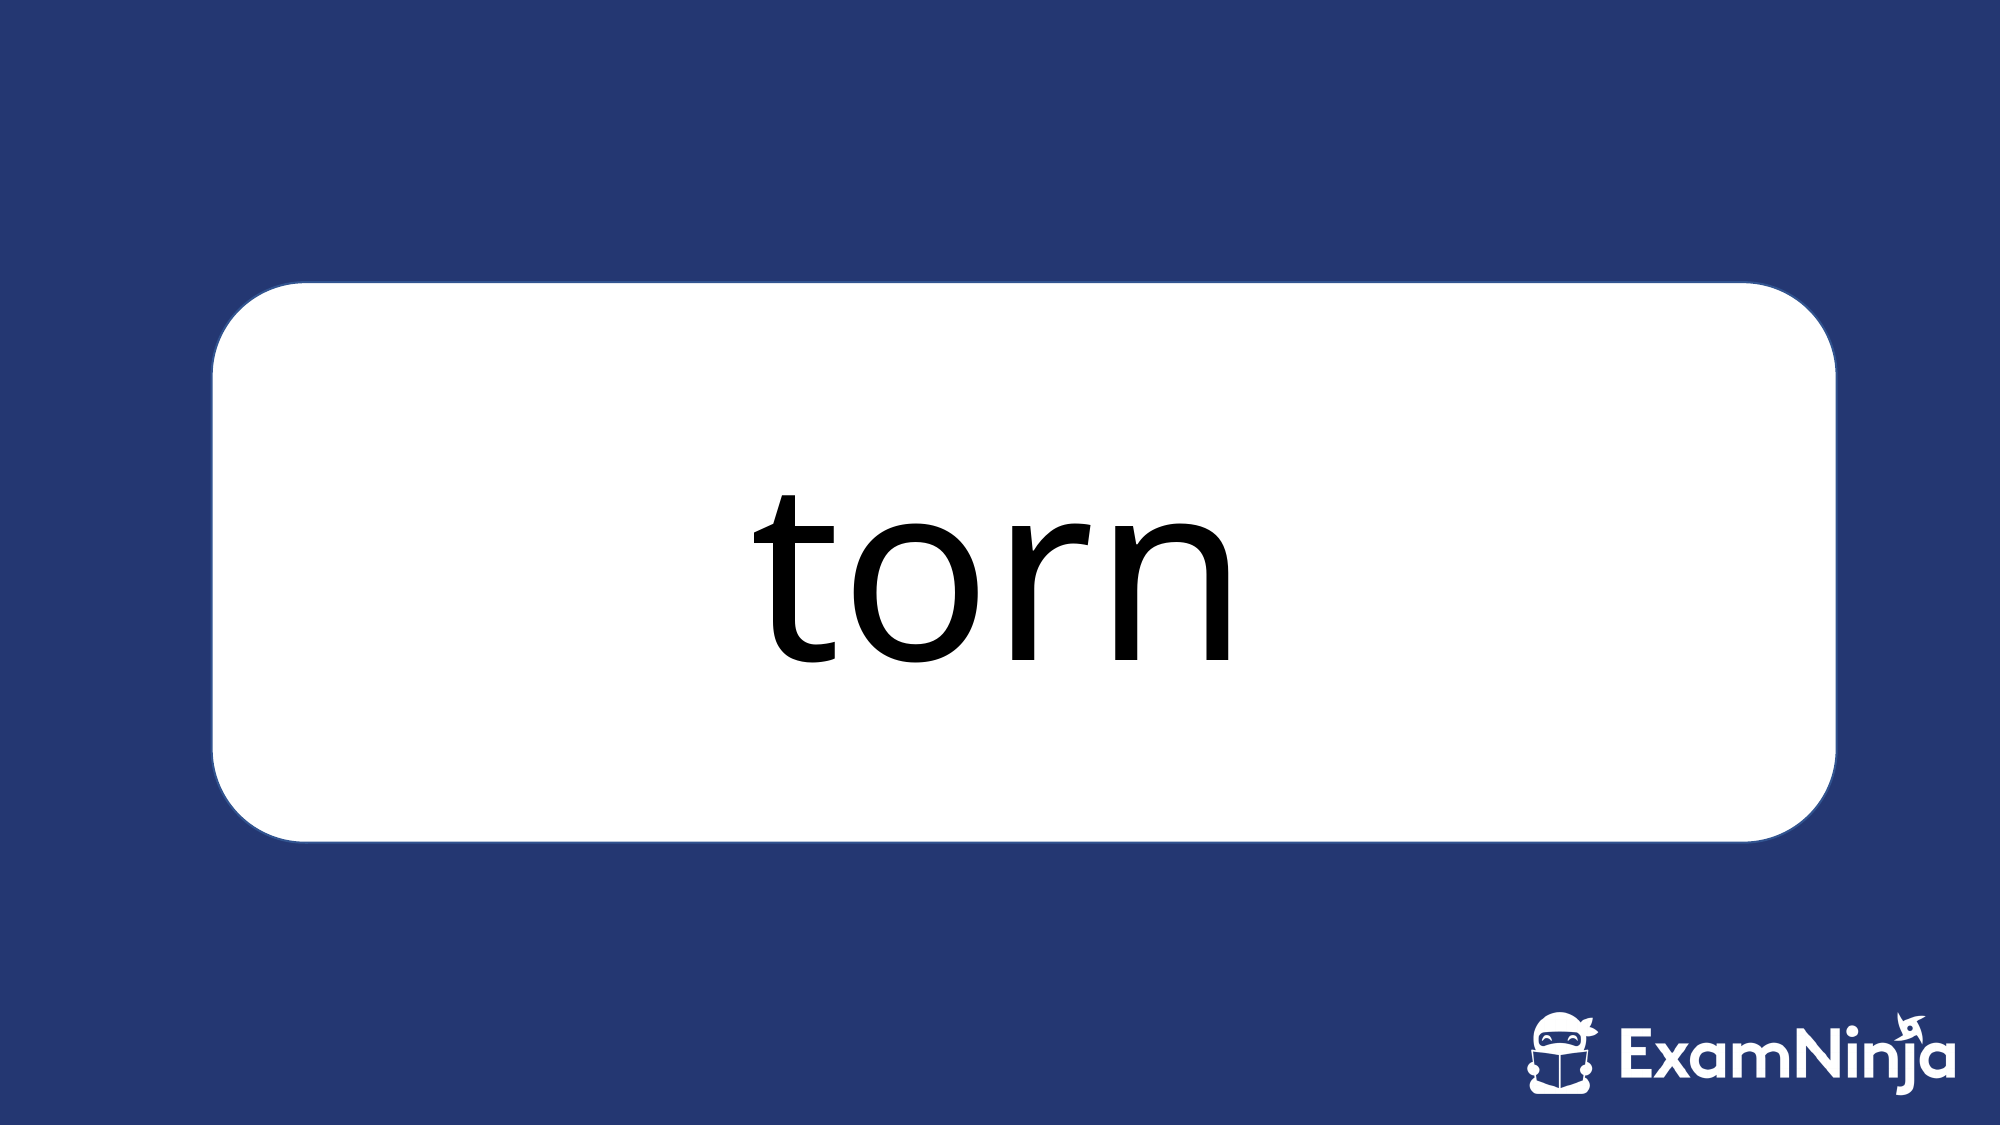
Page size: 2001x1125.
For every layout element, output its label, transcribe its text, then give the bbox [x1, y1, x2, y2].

text_box [210, 281, 1838, 403]
picture [1501, 1003, 1979, 1102]
text_box torn [143, 403, 1857, 719]
text_box [210, 719, 1838, 844]
